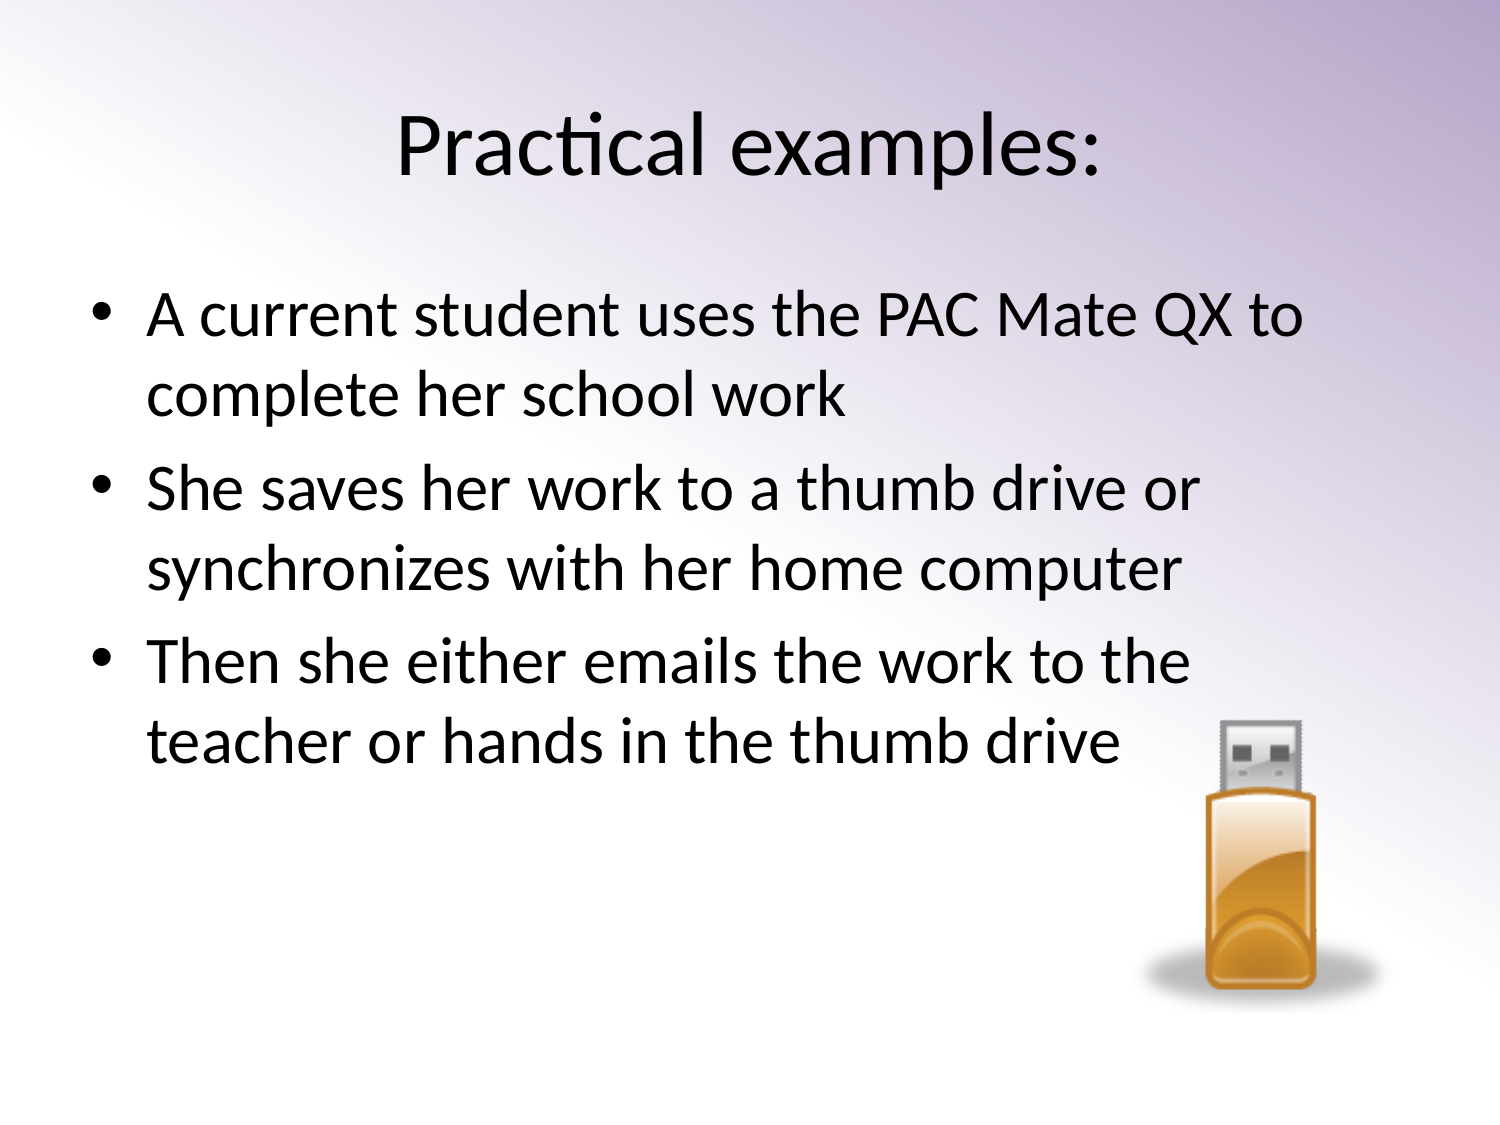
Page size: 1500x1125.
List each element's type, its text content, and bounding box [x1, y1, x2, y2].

list A current student uses the PAC Mate QX to complete her school work She saves her work to a thumb drive or synchronizes with her home computer Then she either emails the work to the teacher or hands in the thumb drive [75, 262, 1425, 1005]
picture [1112, 712, 1413, 1013]
title Practical examples: [75, 45, 1425, 233]
